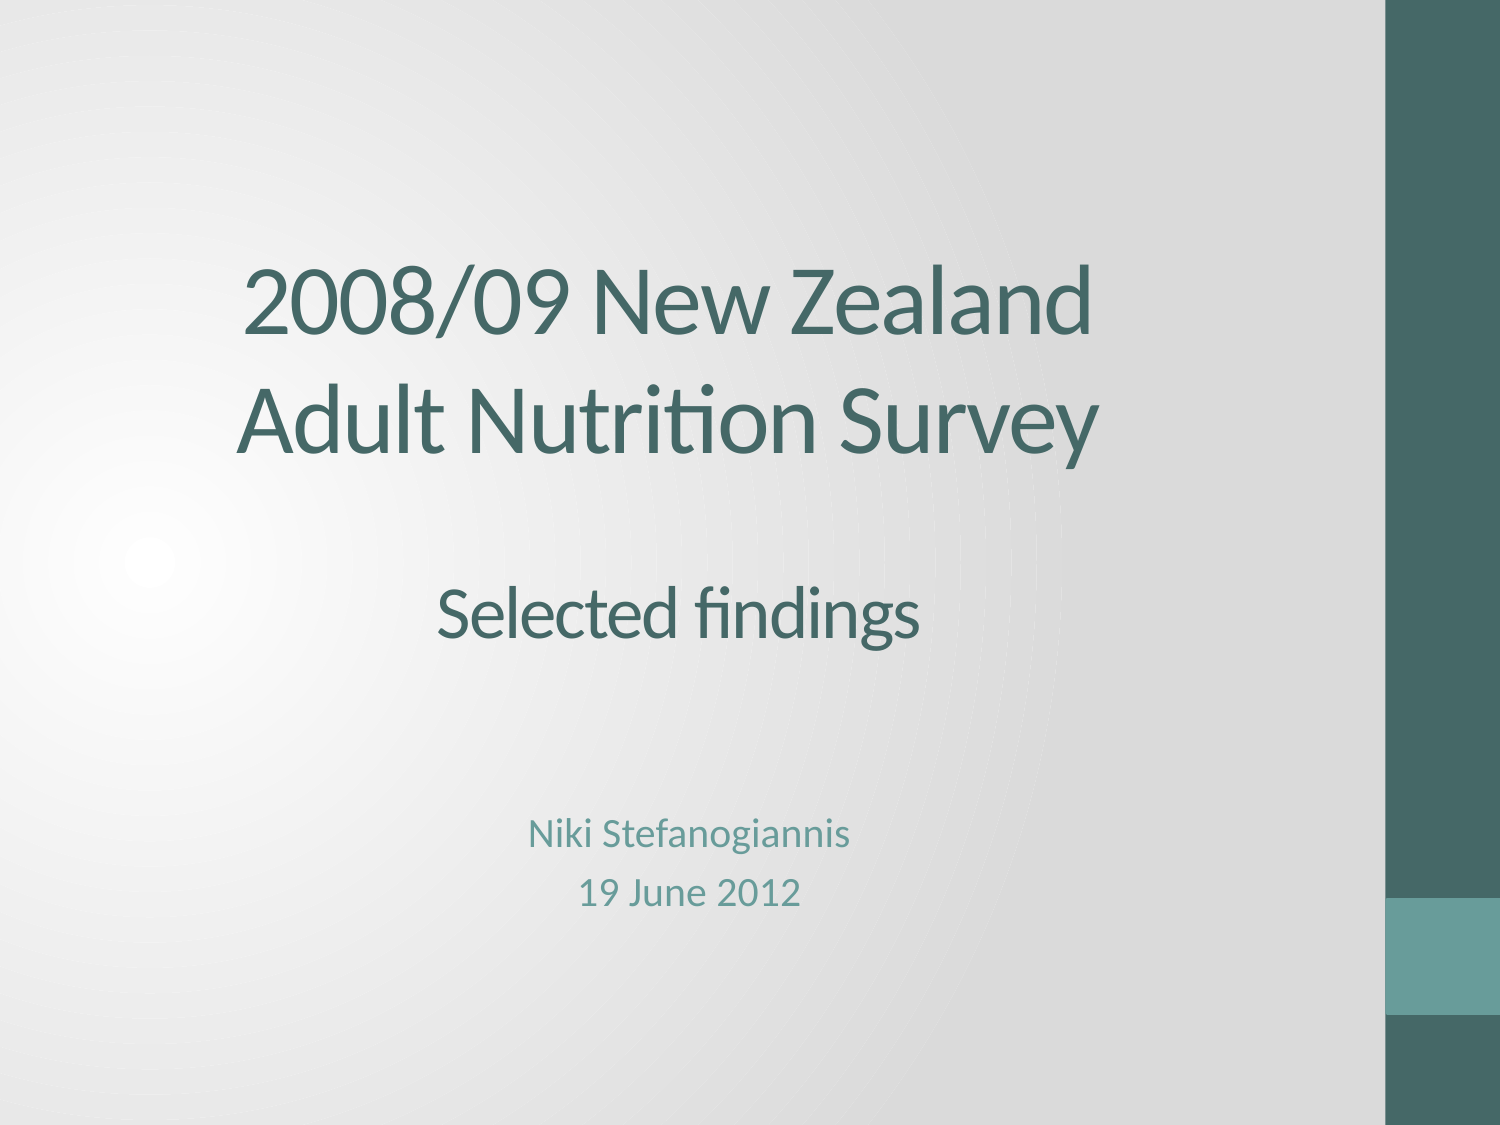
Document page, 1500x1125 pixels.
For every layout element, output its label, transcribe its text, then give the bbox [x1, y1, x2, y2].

title 2008/09 New Zealand Adult Nutrition Survey Selected findings [41, 302, 1317, 662]
subtitle Niki Stefanogiannis 19 June 2012 [159, 798, 1220, 974]
